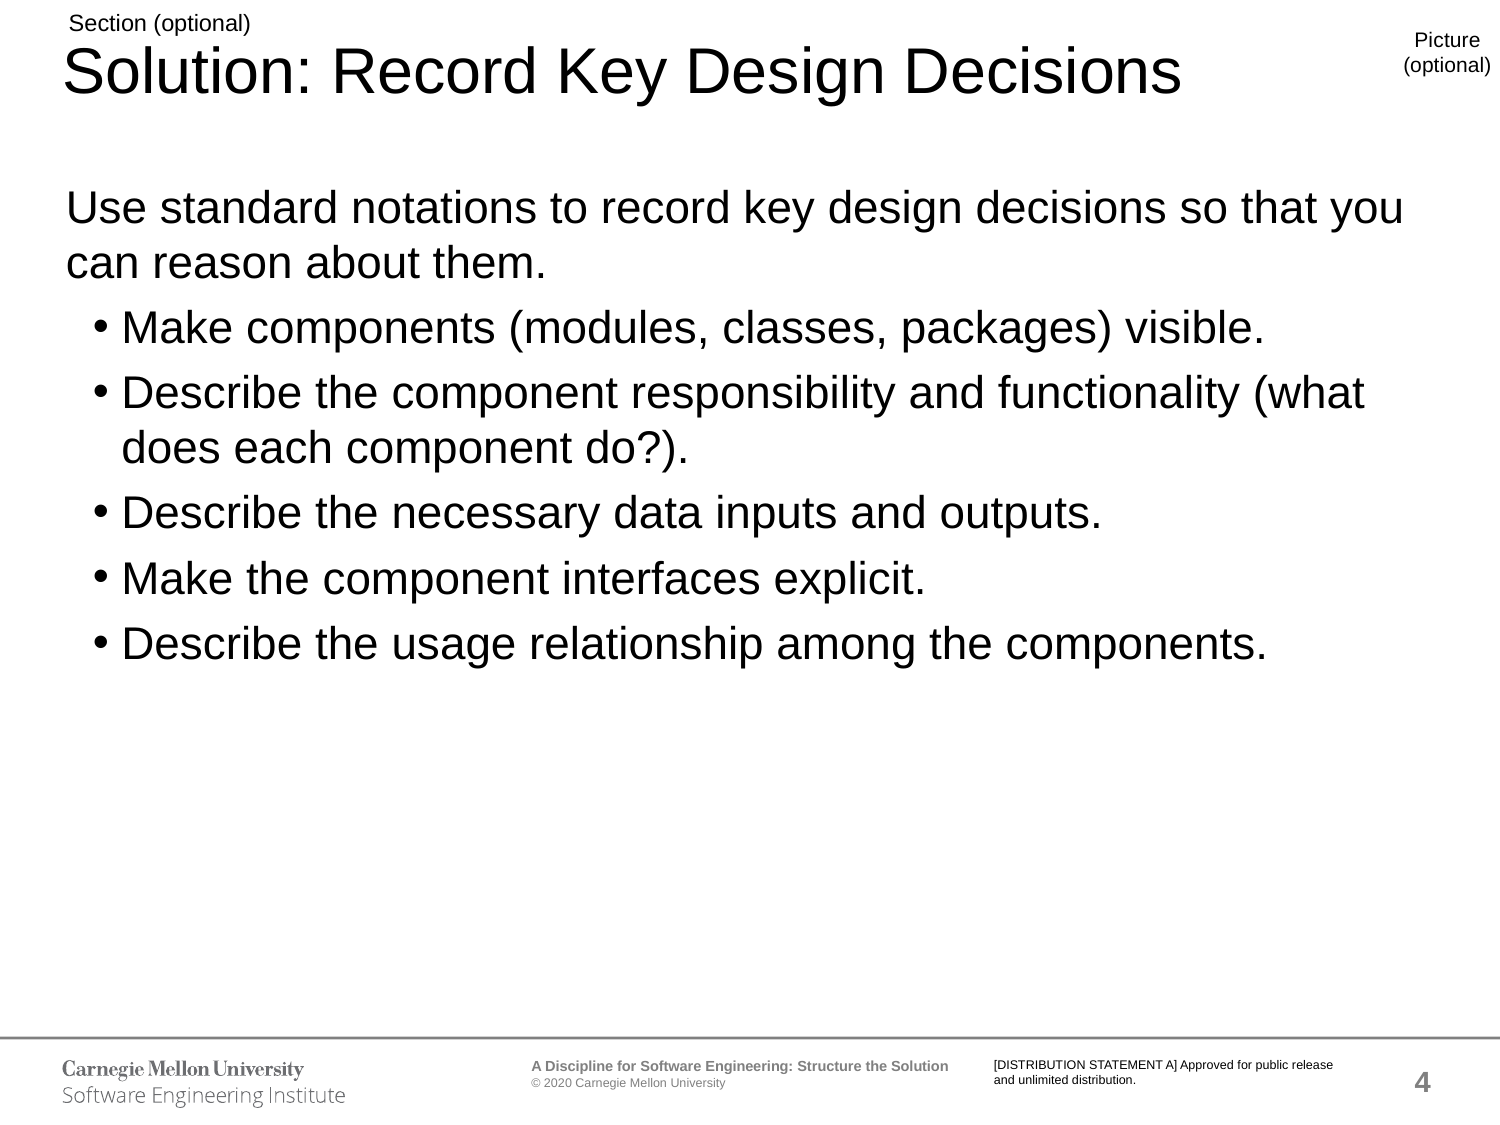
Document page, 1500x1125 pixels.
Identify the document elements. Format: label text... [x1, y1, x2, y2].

title Solution: Record Key Design Decisions [62, 37, 1338, 182]
list Use standard notations to record key design decisions so that you can reason about them. Make components (modules, classes, packages) visible. Describe the component responsibility and functionality (what does each component do?). Describe the necessary data inputs and outputs. Make the component interfaces explicit. Describe the usage relationship among the components. [65, 177, 1431, 1000]
